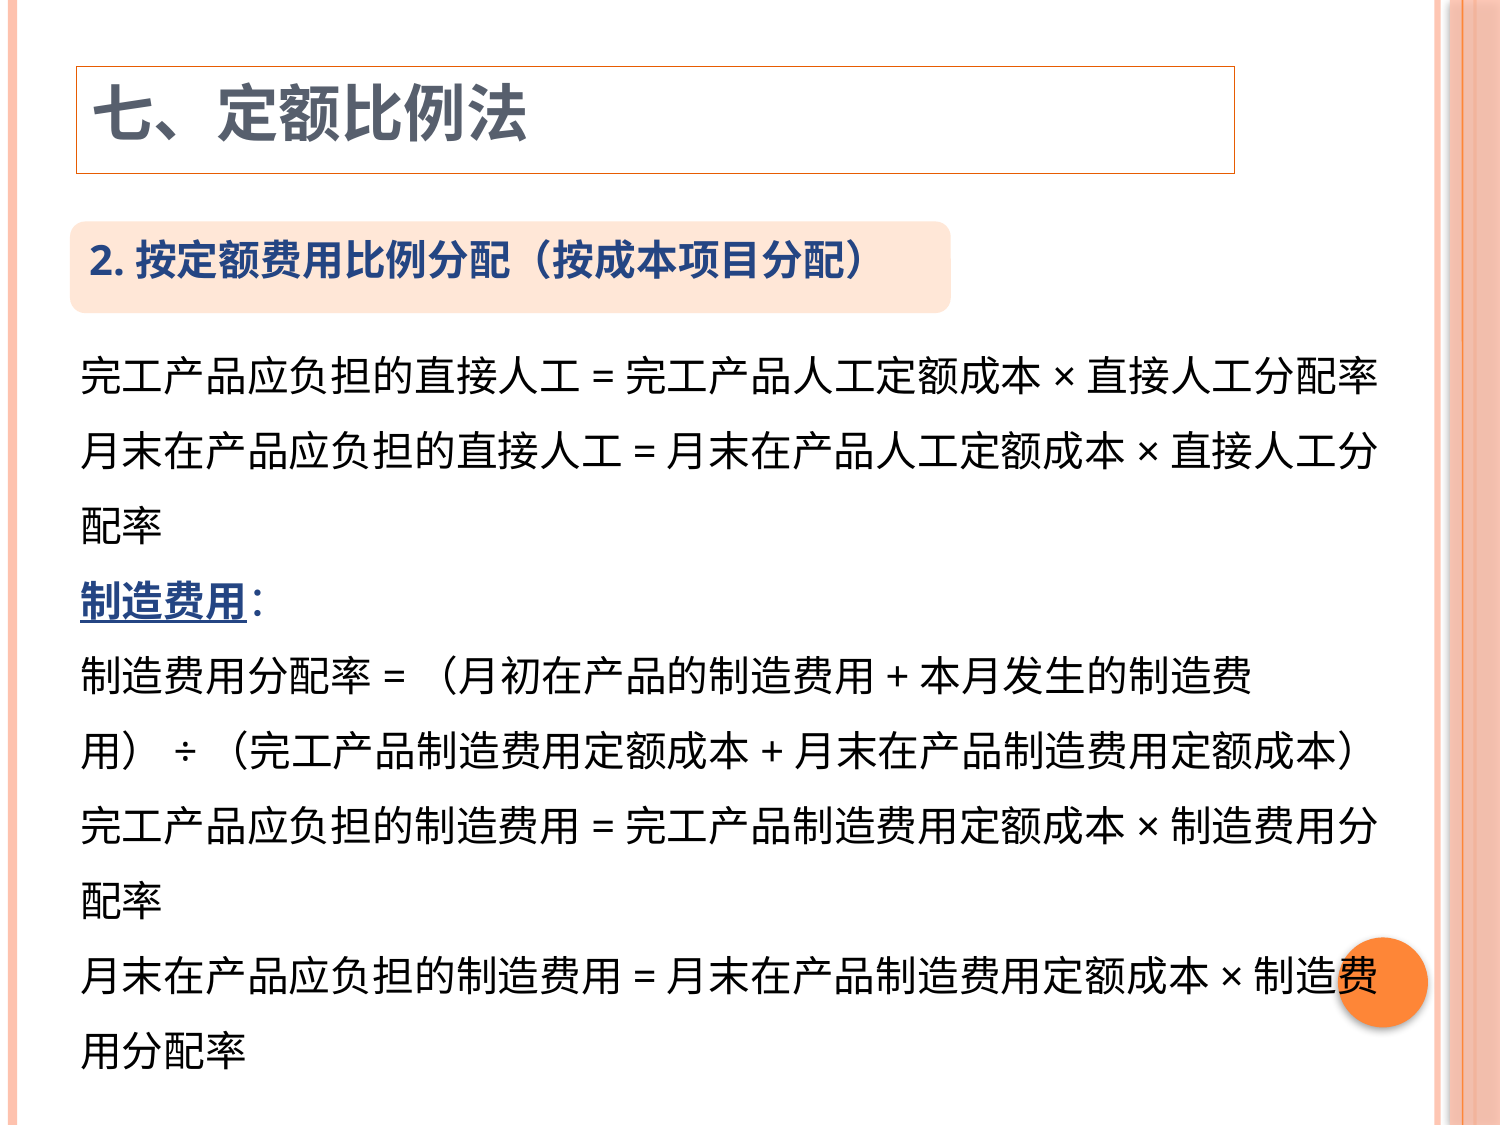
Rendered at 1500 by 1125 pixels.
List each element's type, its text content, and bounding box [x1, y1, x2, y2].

text_box 2.按定额费用比例分配（按成本项目分配） [69, 221, 951, 314]
text_box 七、定额比例法 [76, 66, 1235, 174]
text_box 完工产品应负担的直接人工=完工产品人工定额成本×直接人工分配率 月末在产品应负担的直接人工=月末在产品人工定额成本×直接人工分配率 制造费用： 制造费用分配率=（月初在产品的制造费用+本月发生的制造费用）÷（完工产品制造费用定额成本+月末在产品制造费用定额成本） 完工产品应负担的制造费用=完工产品制造费用定额成本×制造费用分配率 月末在产品应负担的制造费用=月末在产品制造费用定额成本×制造费用分配率 [65, 317, 1401, 1083]
